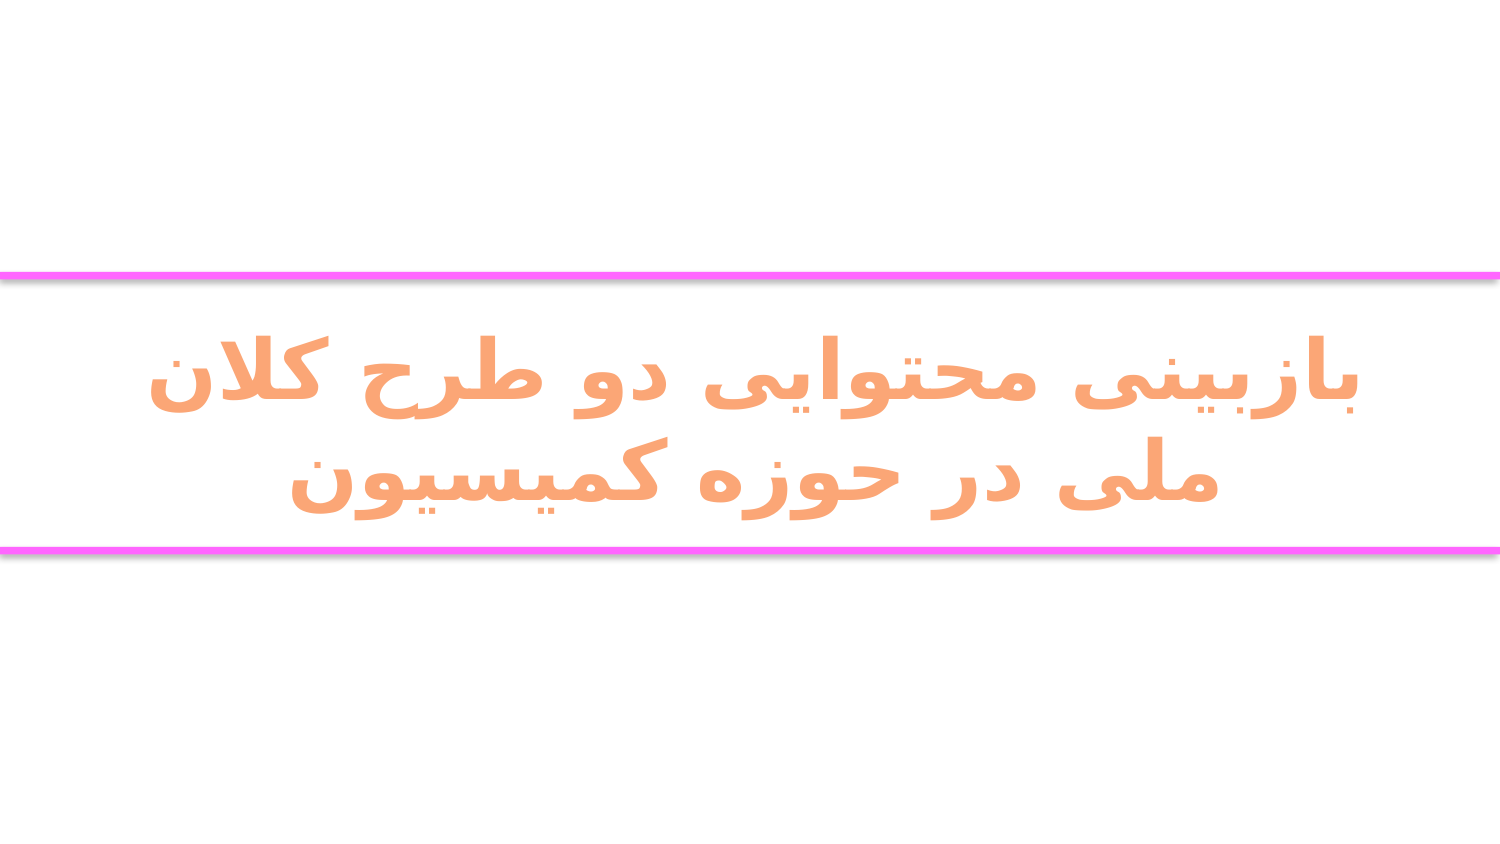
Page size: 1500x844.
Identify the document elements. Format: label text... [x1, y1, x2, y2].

text_box [0, 271, 1500, 280]
text_box بازبینی محتوایی دو طرح کلان ملی در حوزه کمیسیون [124, 309, 1388, 524]
text_box [0, 546, 1500, 555]
